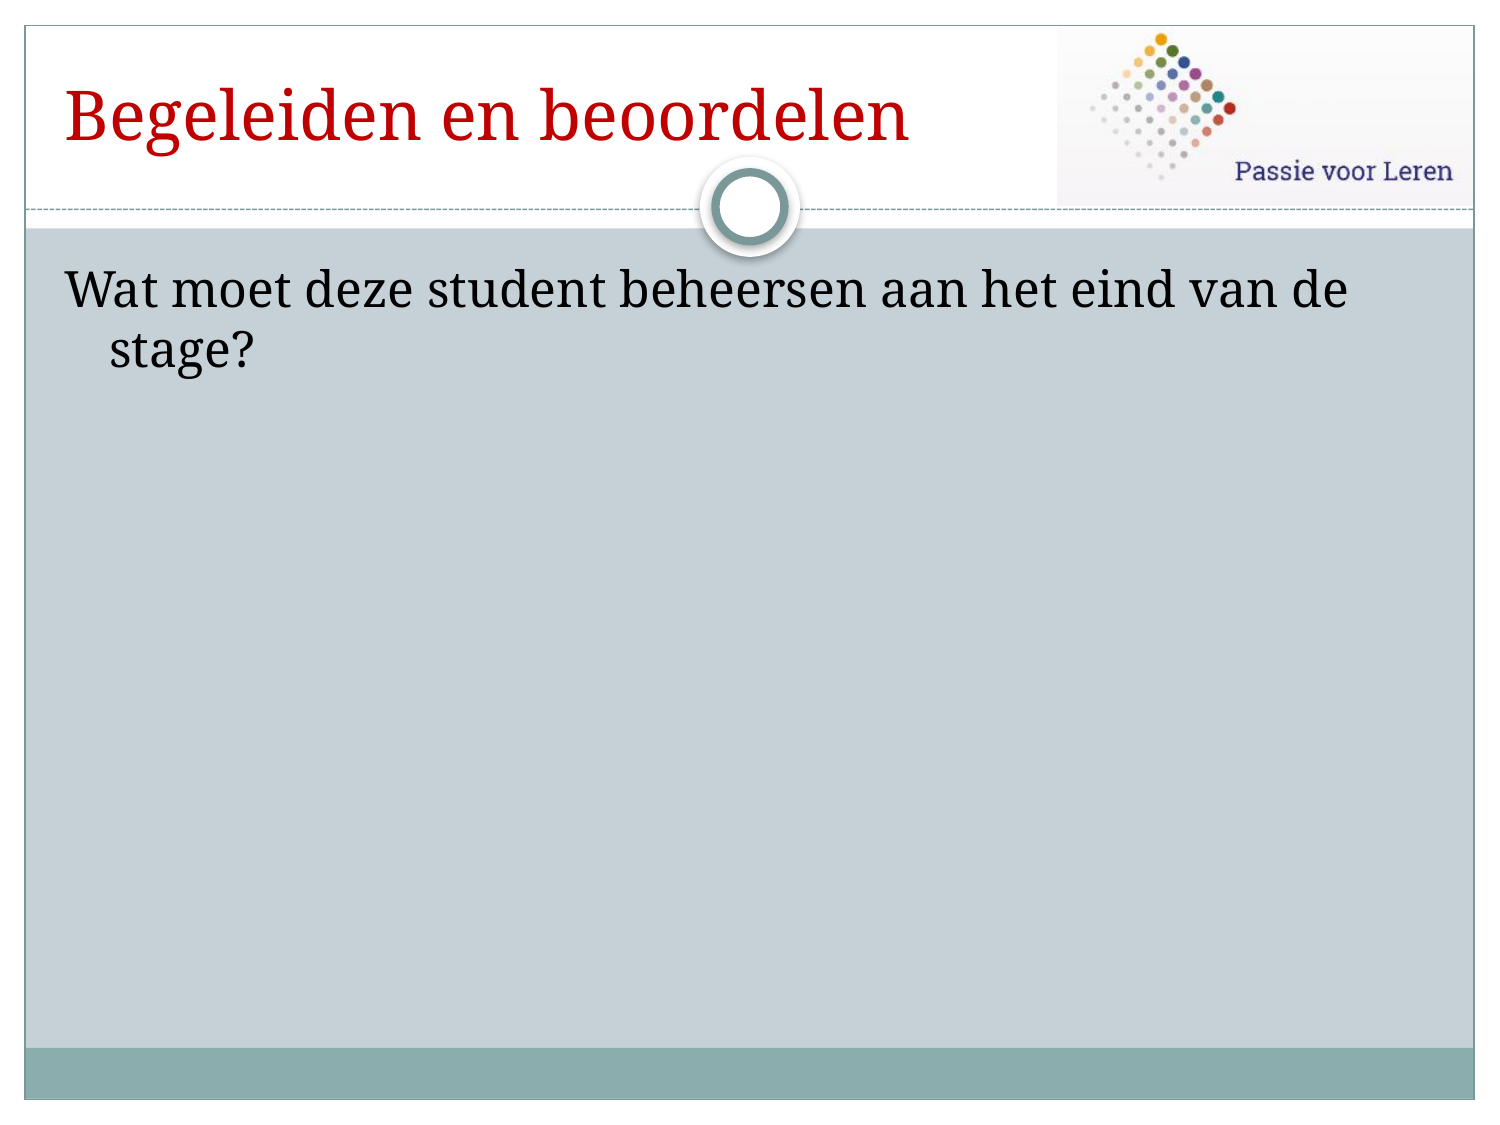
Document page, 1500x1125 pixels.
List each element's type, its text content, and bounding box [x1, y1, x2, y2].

title Begeleiden en beoordelen [49, 37, 1049, 162]
list Wat moet deze student beheersen aan het eind van de stage? [49, 250, 1445, 1001]
picture [1056, 27, 1474, 206]
